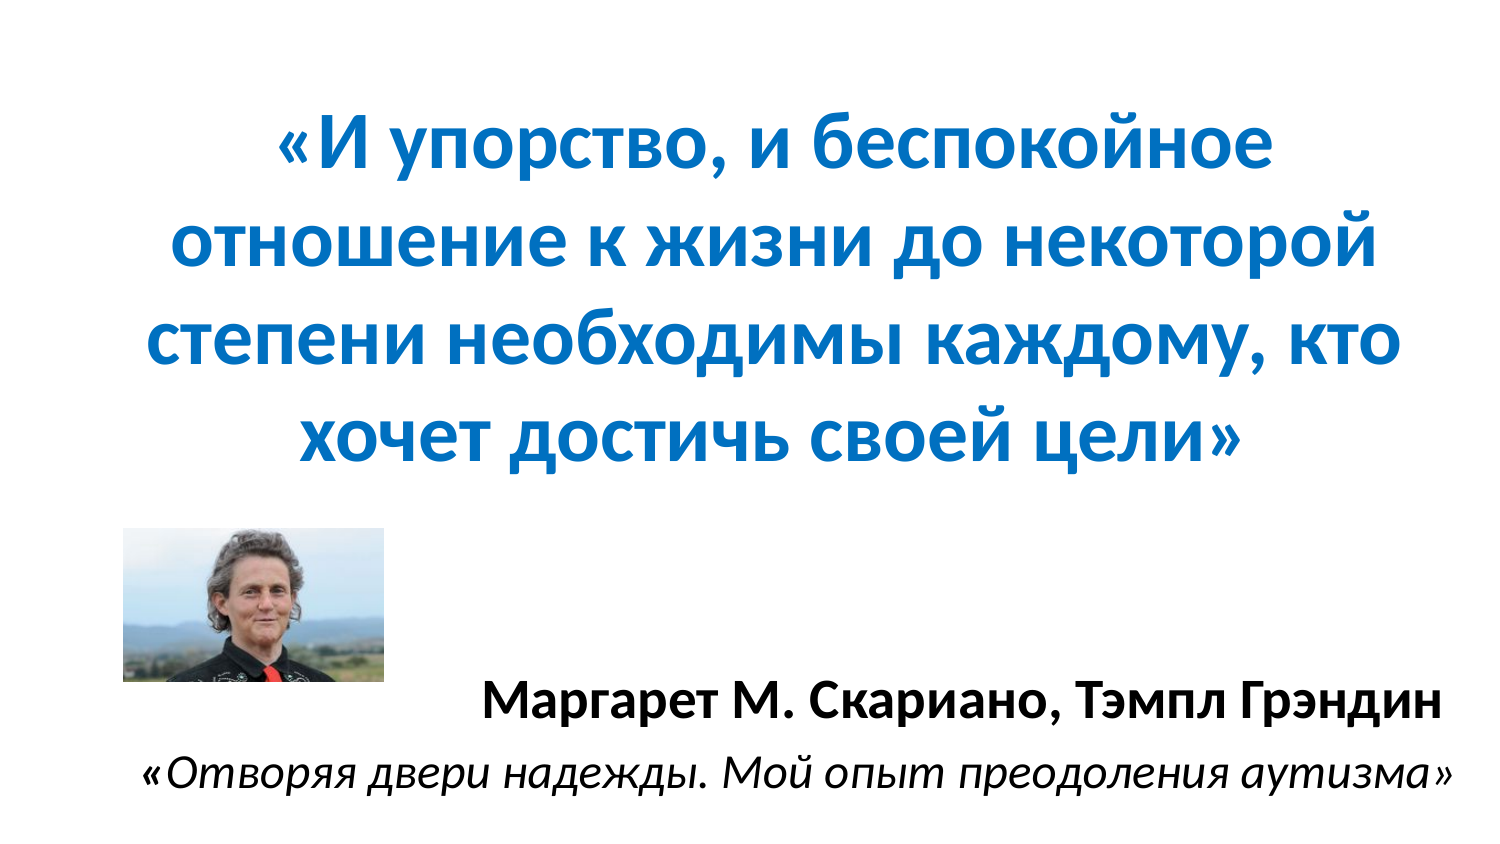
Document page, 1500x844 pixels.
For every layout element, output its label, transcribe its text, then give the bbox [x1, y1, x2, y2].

picture [123, 527, 384, 682]
list «И упорство, и беспокойное отношение к жизни до некоторой степени необходимы каждому, кто хочет достичь своей цели» Маргарет М. Скариано, Тэмпл Грэндин «Отворяя двери надежды. Мой опыт преодоления аутизма» [76, 79, 1473, 812]
